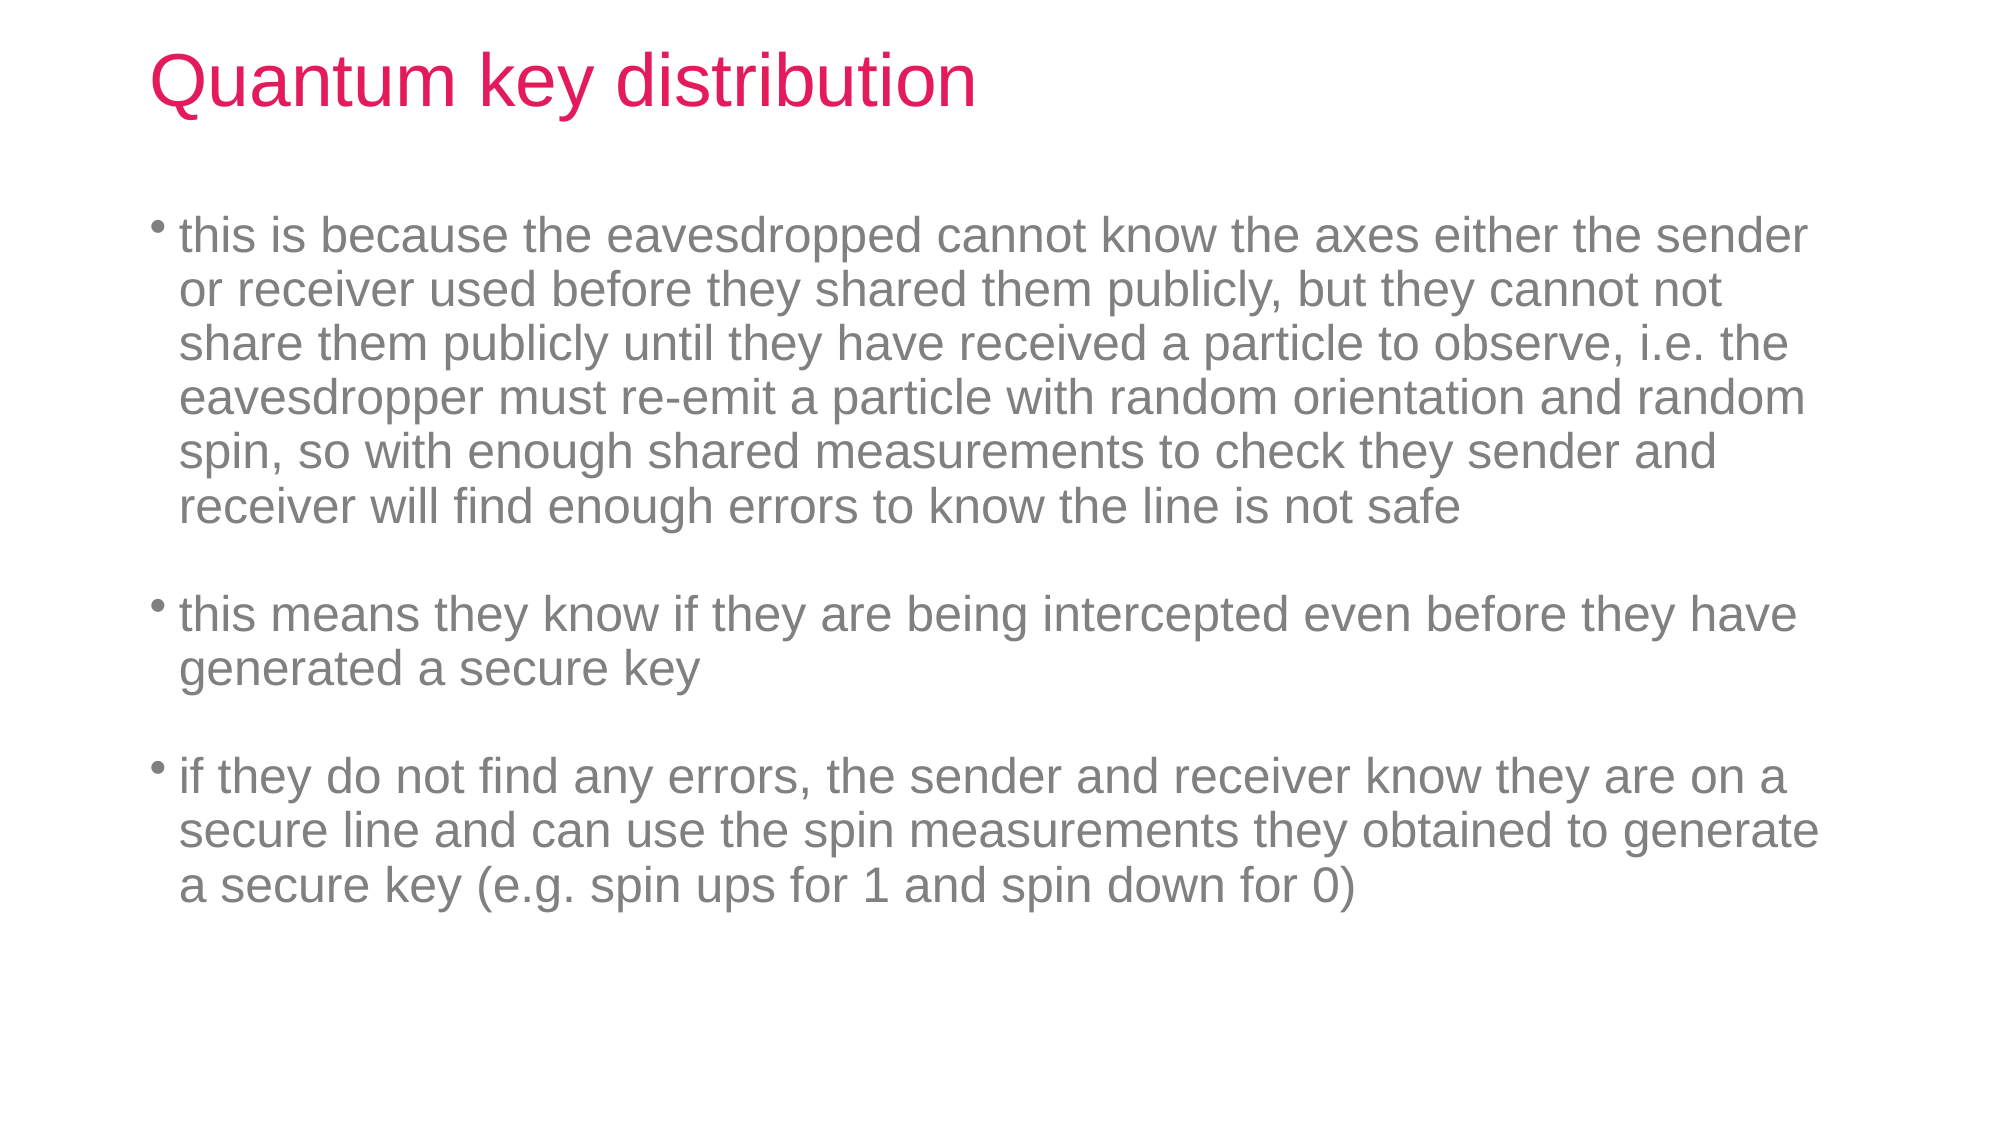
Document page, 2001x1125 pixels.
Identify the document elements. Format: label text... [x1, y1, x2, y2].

list this is because the eavesdropped cannot know the axes either the sender or receiver used before they shared them publicly, but they cannot not share them publicly until they have received a particle to observe, i.e. the eavesdropper must re-emit a particle with random orientation and random spin, so with enough shared measurements to check they sender and receiver will find enough errors to know the line is not safe this means they know if they are being intercepted even before they have generated a secure key if they do not find any errors, the sender and receiver know they are on a secure line and can use the spin measurements they obtained to generate a secure key (e.g. spin ups for 1 and spin down for 0) [149, 208, 1863, 468]
title Quantum key distribution [149, 30, 1863, 149]
